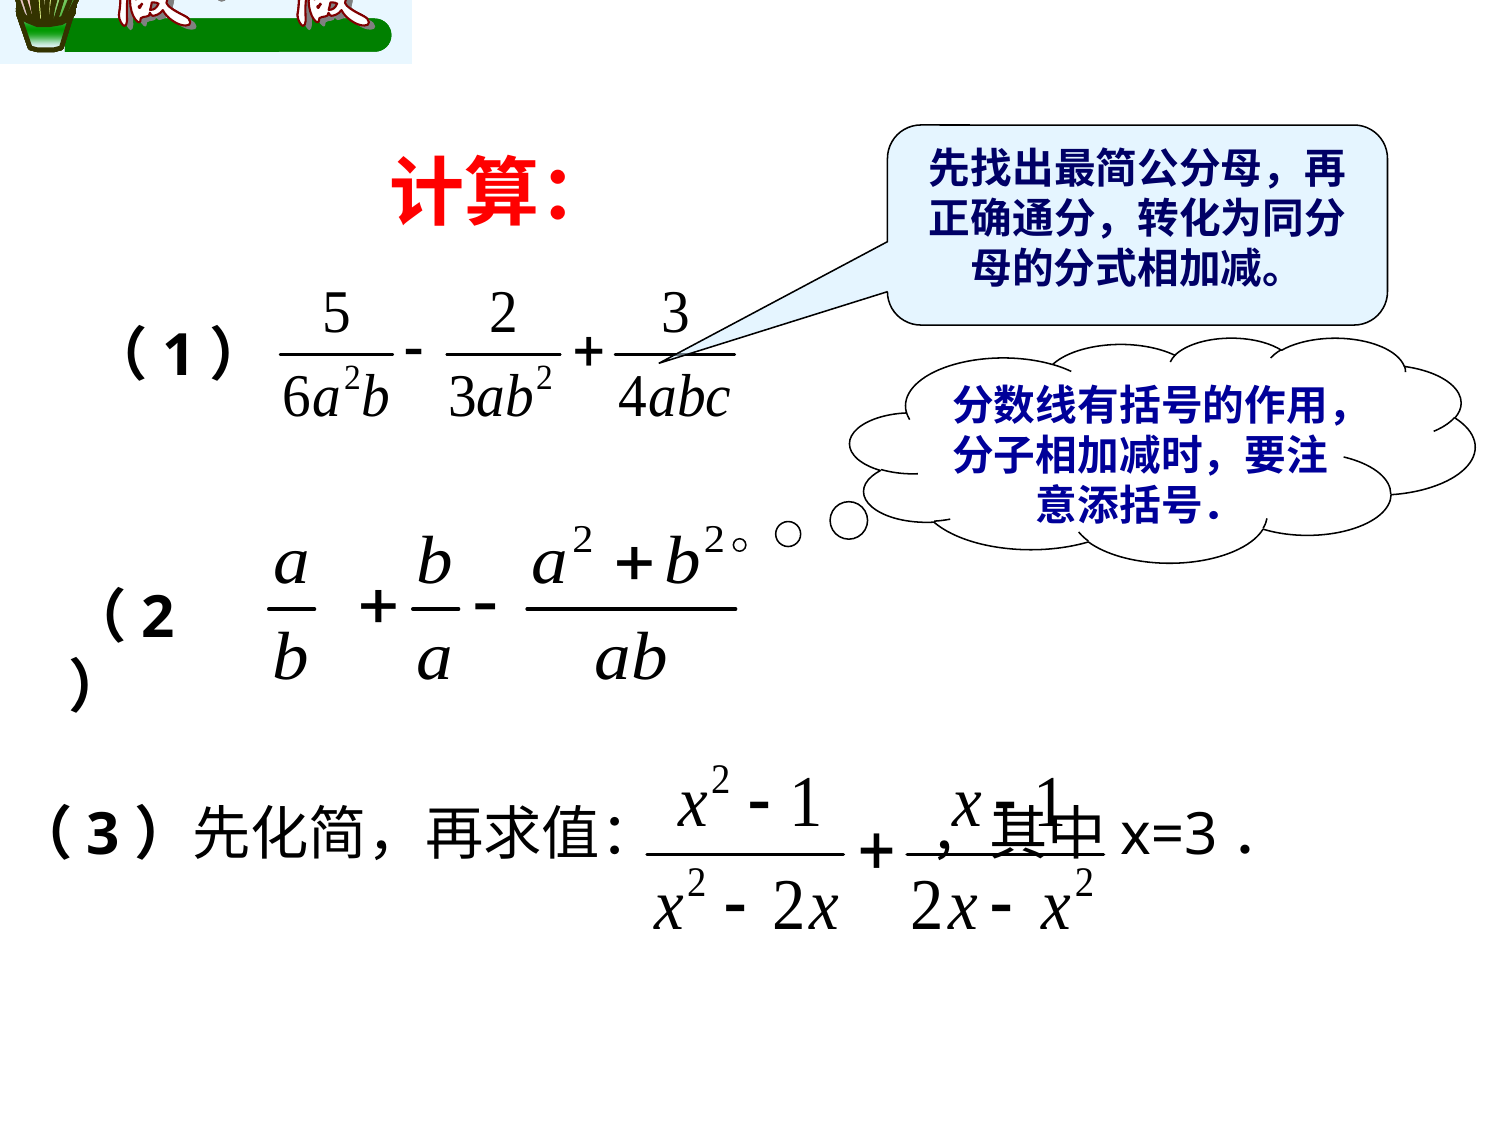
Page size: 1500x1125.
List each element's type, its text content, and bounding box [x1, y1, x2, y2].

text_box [0, 744, 1484, 946]
text_box 计算： [374, 137, 738, 243]
text_box 分数线有括号的作用，分子相加减时，要注意添括号． [830, 501, 868, 540]
text_box 分数线有括号的作用，分子相加减时，要注意添括号． [775, 521, 801, 547]
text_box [54, 273, 749, 658]
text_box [256, 501, 751, 695]
picture [0, 0, 415, 67]
text_box 分数线有括号的作用，分子相加减时，要注意添括号． [849, 338, 1476, 564]
text_box 先找出最简公分母，再正确通分，转化为同分母的分式相加减。 [754, 124, 1388, 334]
